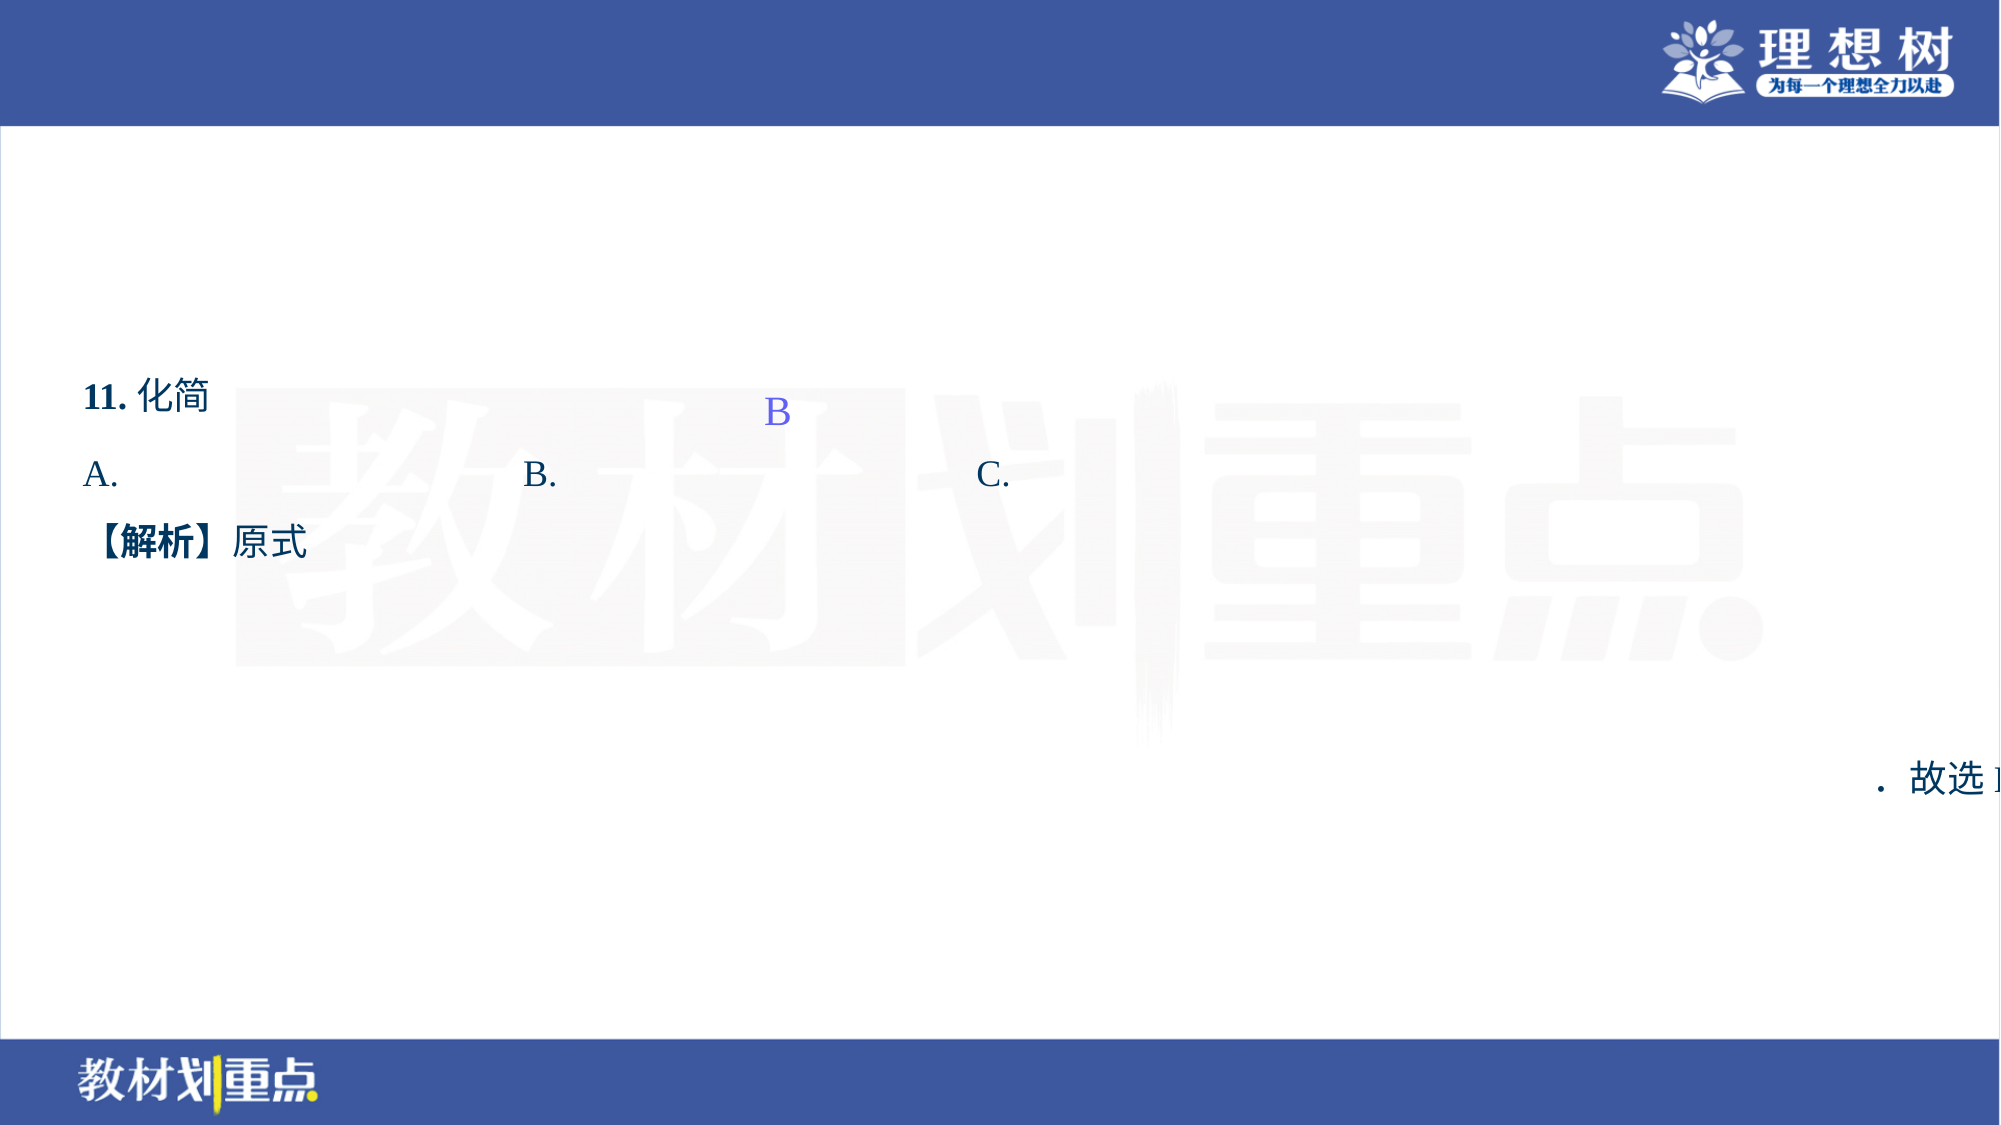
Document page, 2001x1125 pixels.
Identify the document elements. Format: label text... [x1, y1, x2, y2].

text_box B [748, 382, 807, 432]
picture [0, 0, 2000, 1125]
